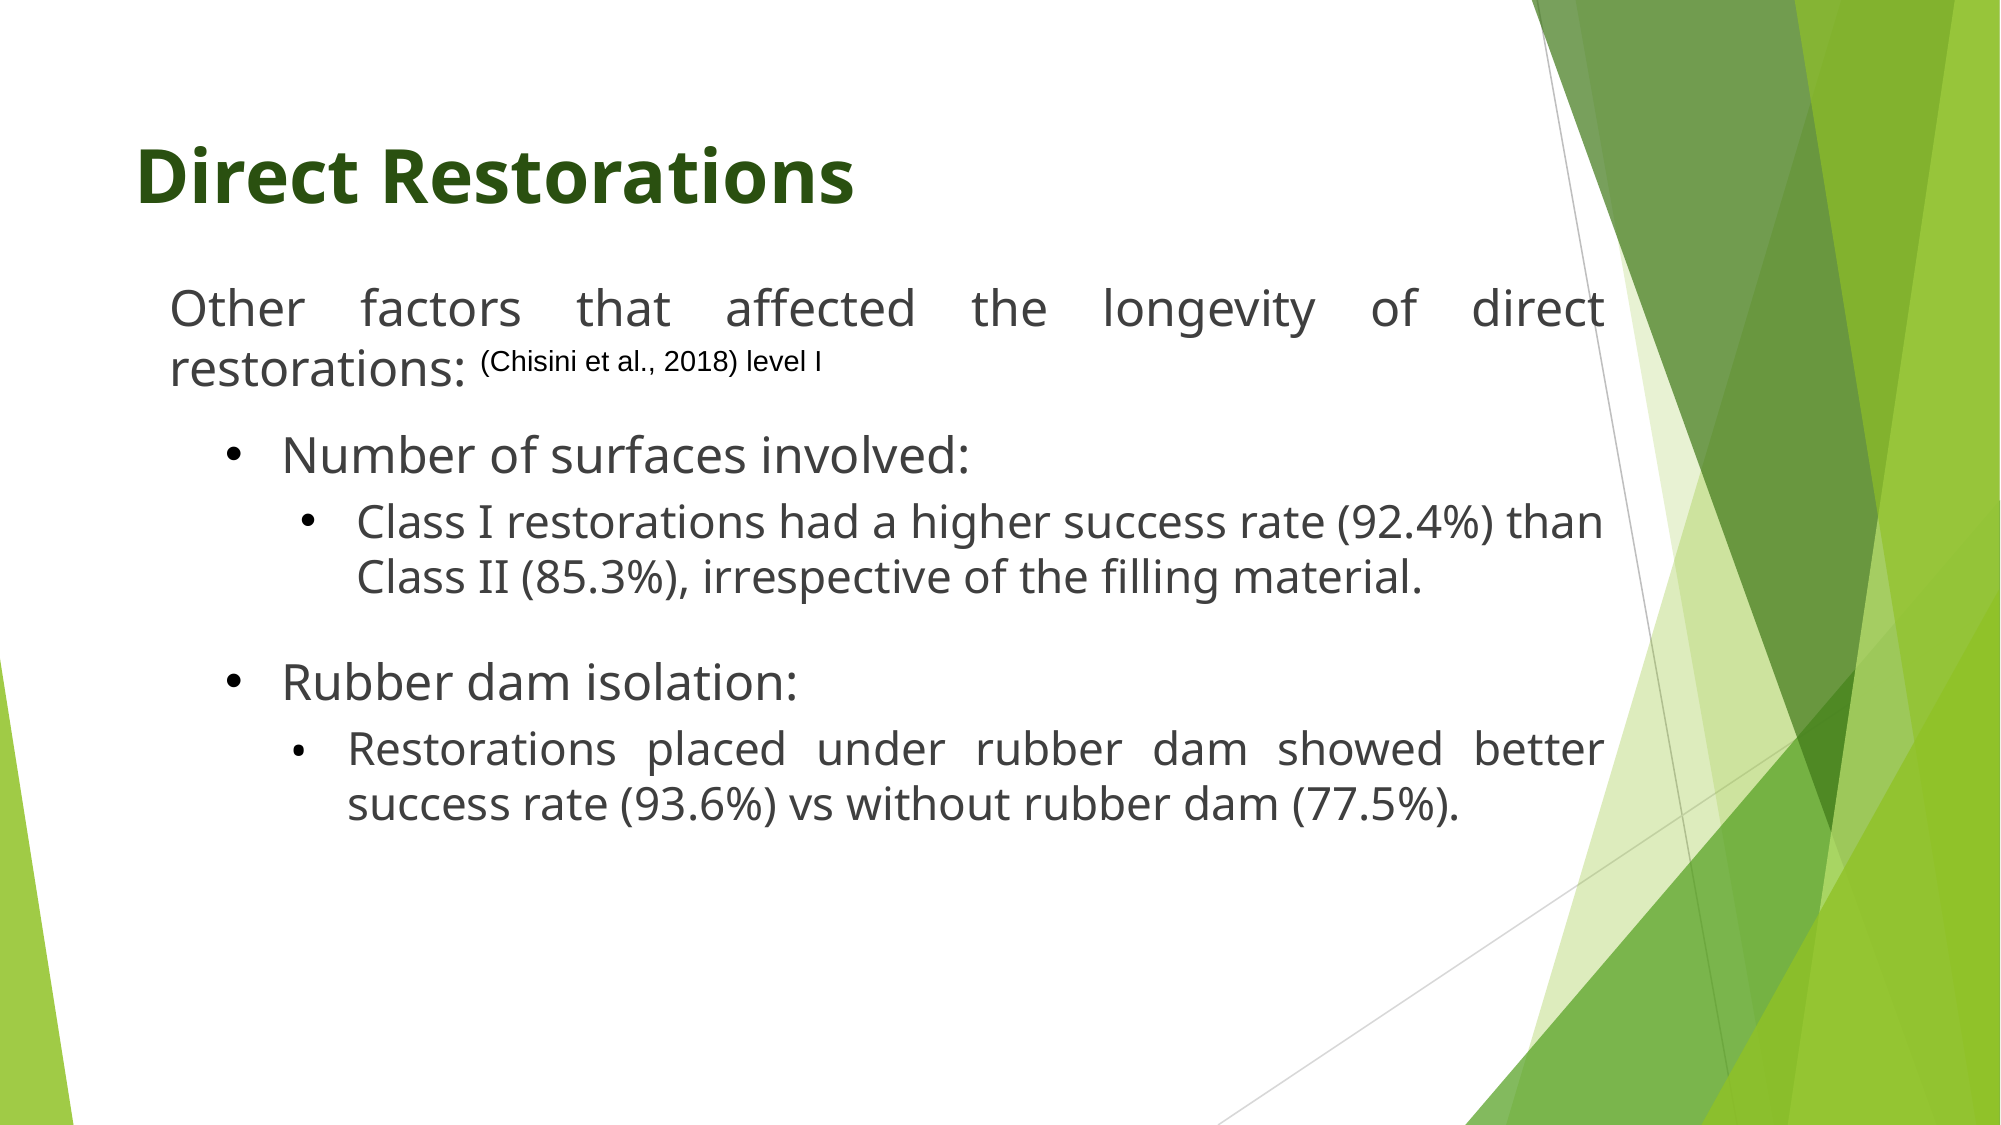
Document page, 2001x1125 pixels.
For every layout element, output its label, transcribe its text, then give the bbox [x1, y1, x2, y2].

list Other factors that affected the longevity of direct restorations: (Chisini et al., 2018) level I Number of surfaces involved: Class I restorations had a higher success rate (92.4%) than Class II (85.3%), irrespective of the filling material. Rubber dam isolation: Restorations placed under rubber dam showed better success rate (93.6%) vs without rubber dam (77.5%). [135, 269, 1622, 1043]
title Direct Restorations [119, 115, 1470, 232]
